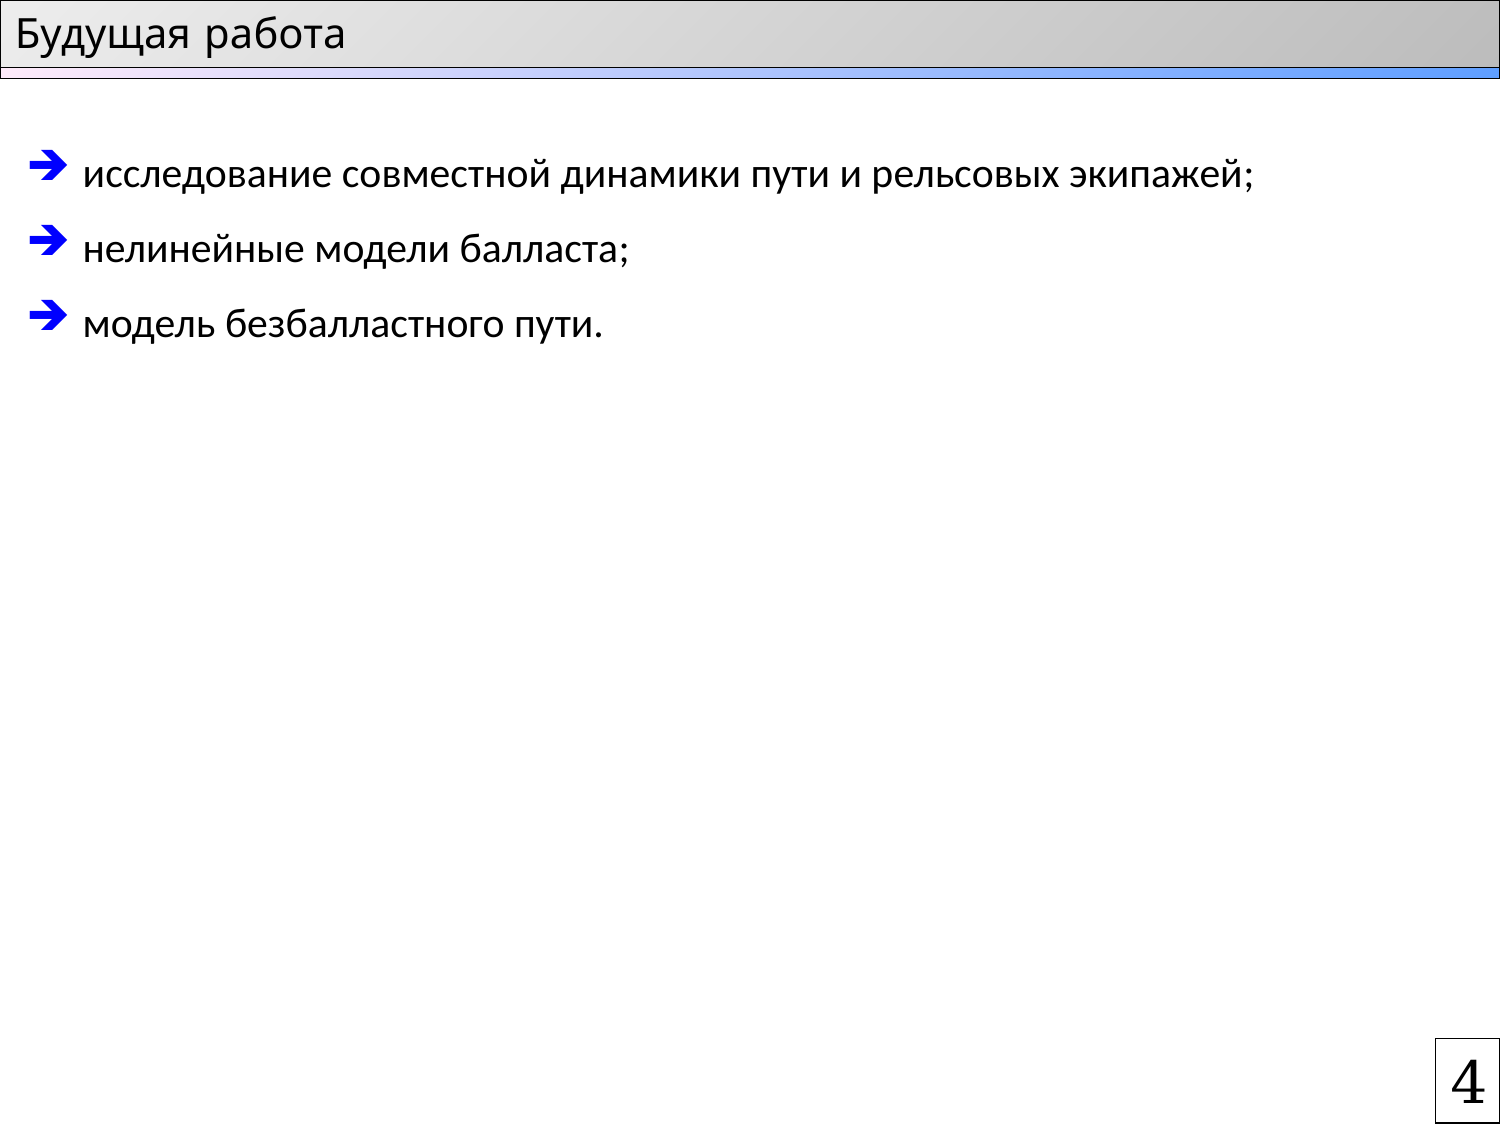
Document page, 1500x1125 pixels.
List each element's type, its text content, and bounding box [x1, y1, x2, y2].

text_box 4 [1435, 1038, 1500, 1123]
text_box исследование совместной динамики пути и рельсовых экипажей; нелинейные модели балласта; модель безбалластного пути. [11, 113, 1379, 354]
text_box [0, 65, 1500, 81]
text_box Будущая работа [0, 0, 1500, 65]
